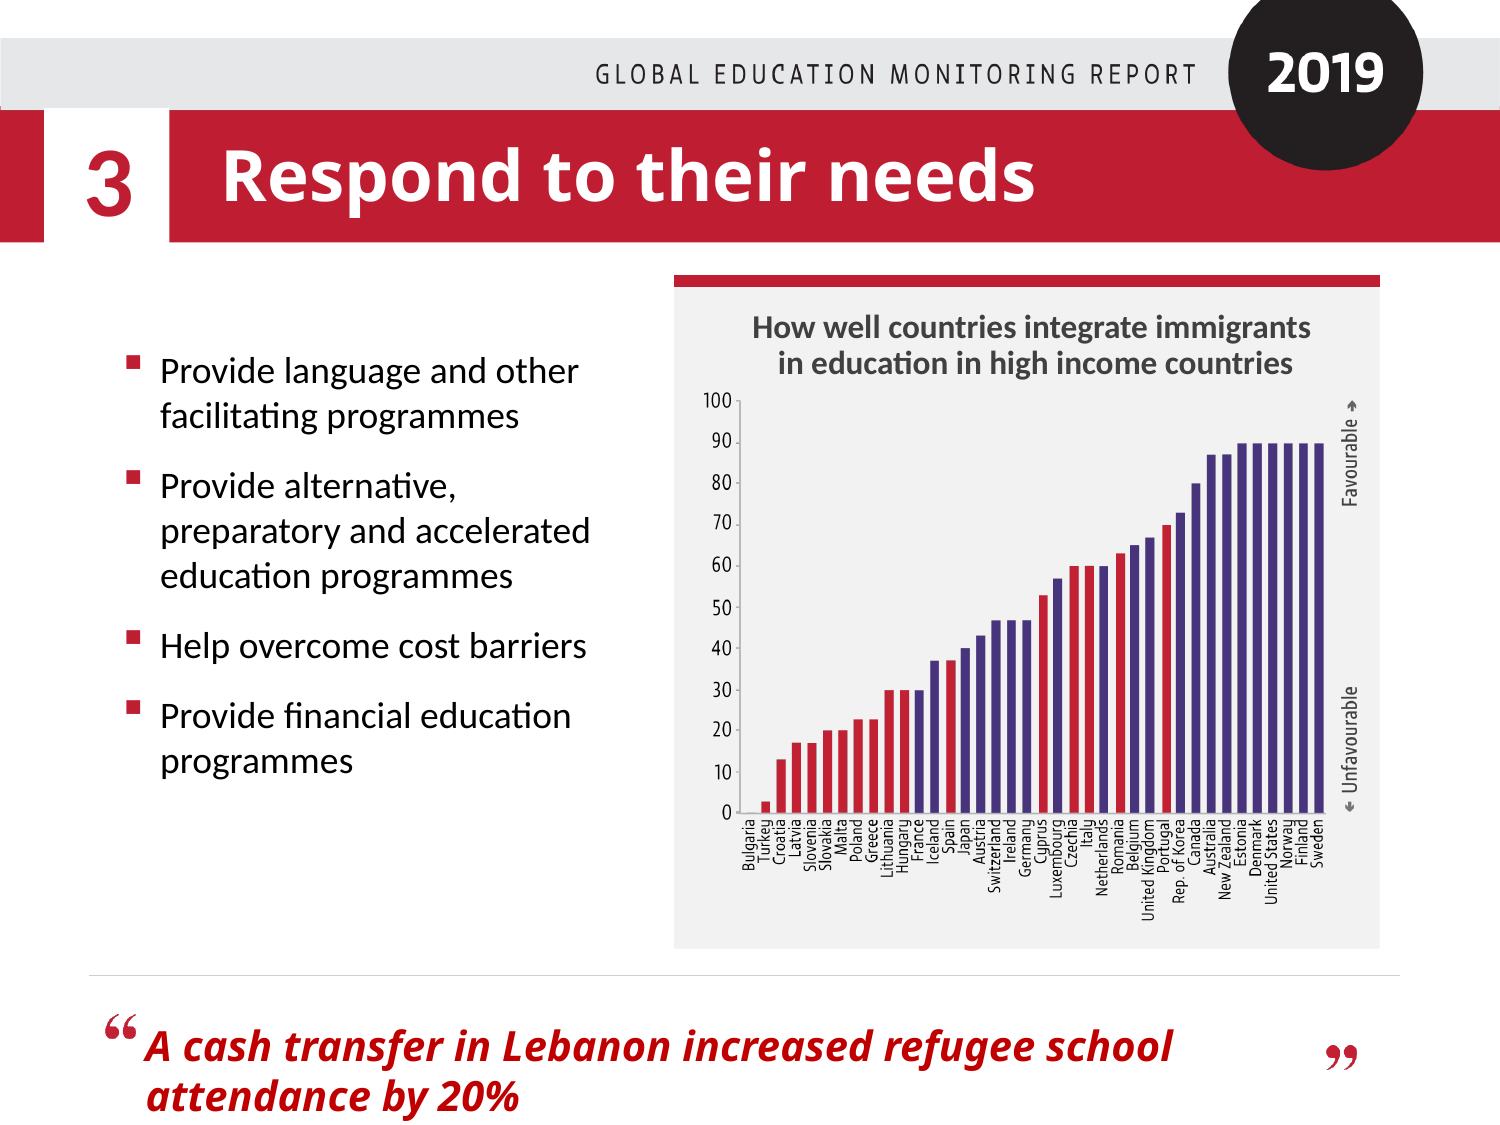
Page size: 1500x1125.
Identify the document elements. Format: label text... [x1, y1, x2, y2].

text_box Respond to their needs [205, 132, 1354, 241]
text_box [105, 1012, 1395, 1125]
picture [0, 0, 1500, 186]
list Provide language and other facilitating programmes Provide alternative, preparatory and accelerated education programmes Help overcome cost barriers Provide financial education programmes [107, 338, 646, 757]
text_box 3 [45, 108, 172, 244]
picture [645, 389, 1375, 924]
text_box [674, 280, 1380, 949]
